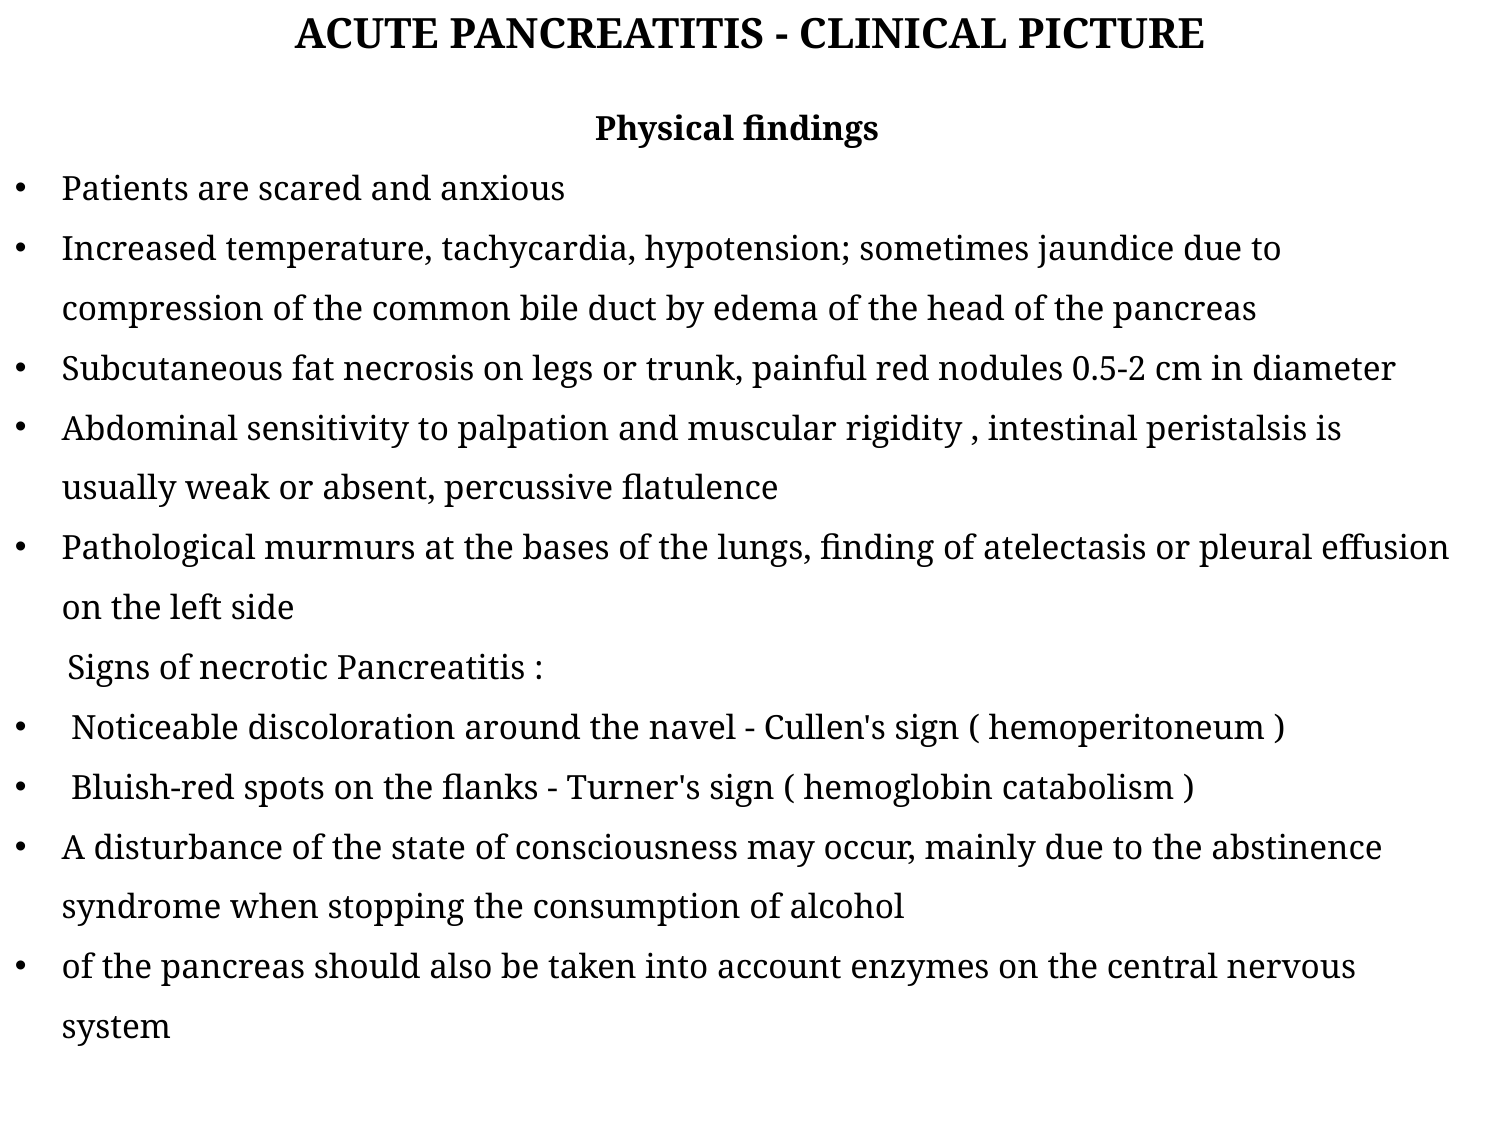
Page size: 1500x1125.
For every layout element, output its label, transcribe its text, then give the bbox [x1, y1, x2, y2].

text_box Physical findings Patients are scared and anxious Increased temperature, tachycardia, hypotension; sometimes jaundice due to compression of the common bile duct by edema of the head of the pancreas Subcutaneous fat necrosis on legs or trunk, painful red nodules 0.5-2 cm in diameter Abdominal sensitivity to palpation and muscular rigidity , intestinal peristalsis is usually weak or absent, percussive flatulence Pathological murmurs at the bases of the lungs, finding of atelectasis or pleural effusion on the left side Signs of necrotic Pancreatitis : Noticeable discoloration around the navel - Cullen's sign ( hemoperitoneum ) Bluish-red spots on the flanks - Turner's sign ( hemoglobin catabolism ) A disturbance of the state of consciousness may occur, mainly due to the abstinence syndrome when stopping the consumption of alcohol of the pancreas should also be taken into account enzymes on the central nervous system [0, 79, 1475, 1053]
text_box ACUTE PANCREATITIS - CLINICAL PICTURE [0, 0, 1500, 63]
